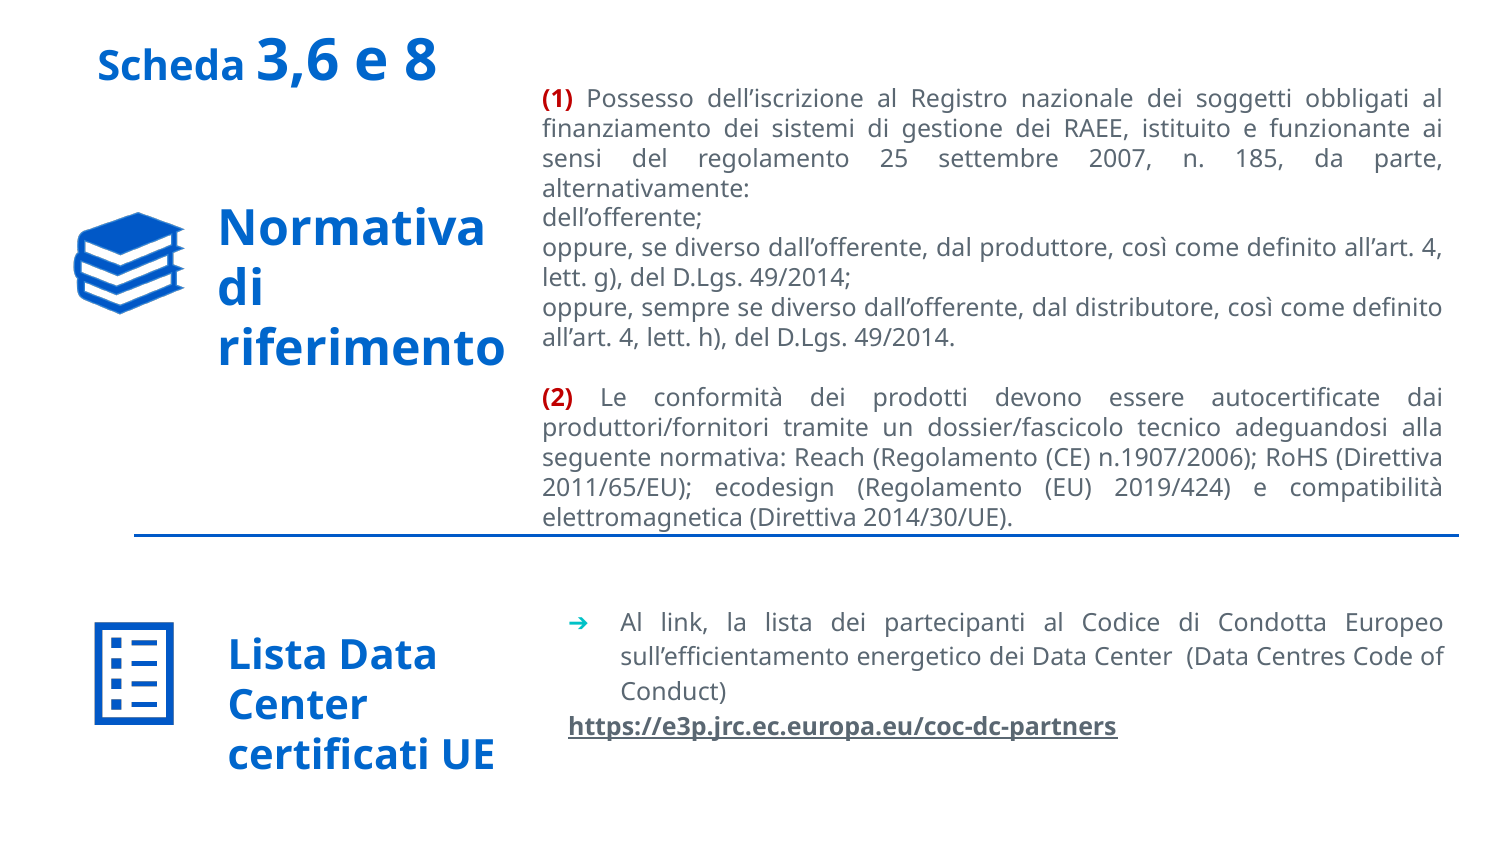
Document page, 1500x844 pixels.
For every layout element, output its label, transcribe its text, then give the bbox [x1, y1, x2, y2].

text_box (1) Possesso dell’iscrizione al Registro nazionale dei soggetti obbligati al finanziamento dei sistemi di gestione dei RAEE, istituito e funzionante ai sensi del regolamento 25 settembre 2007, n. 185, da parte, alternativamente: dell’offerente; oppure, se diverso dall’offerente, dal produttore, così come definito all’art. 4, lett. g), del D.Lgs. 49/2014; oppure, sempre se diverso dall’offerente, dal distributore, così come definito all’art. 4, lett. h), del D.Lgs. 49/2014. (2) Le conformità dei prodotti devono essere autocertificate dai produttori/fornitori tramite un dossier/fascicolo tecnico adeguandosi alla seguente normativa: Reach (Regolamento (CE) n.1907/2006); RoHS (Direttiva 2011/65/EU); ecodesign (Regolamento (EU) 2019/424) e compatibilità elettromagnetica (Direttiva 2014/30/UE). [527, 74, 1460, 539]
text_box Scheda 3,6 e 8 [82, 11, 494, 103]
picture [67, 201, 190, 325]
text_box Normativa di riferimento [202, 180, 541, 346]
text_box Al link, la lista dei partecipanti al Codice di Condotta Europeo sull’efficientamento energetico dei Data Center (Data Centres Code of Conduct) https://e3p.jrc.ec.europa.eu/coc-dc-partners [530, 629, 1473, 752]
picture [72, 612, 195, 735]
text_box Lista Data Center certificati UE [212, 613, 531, 749]
